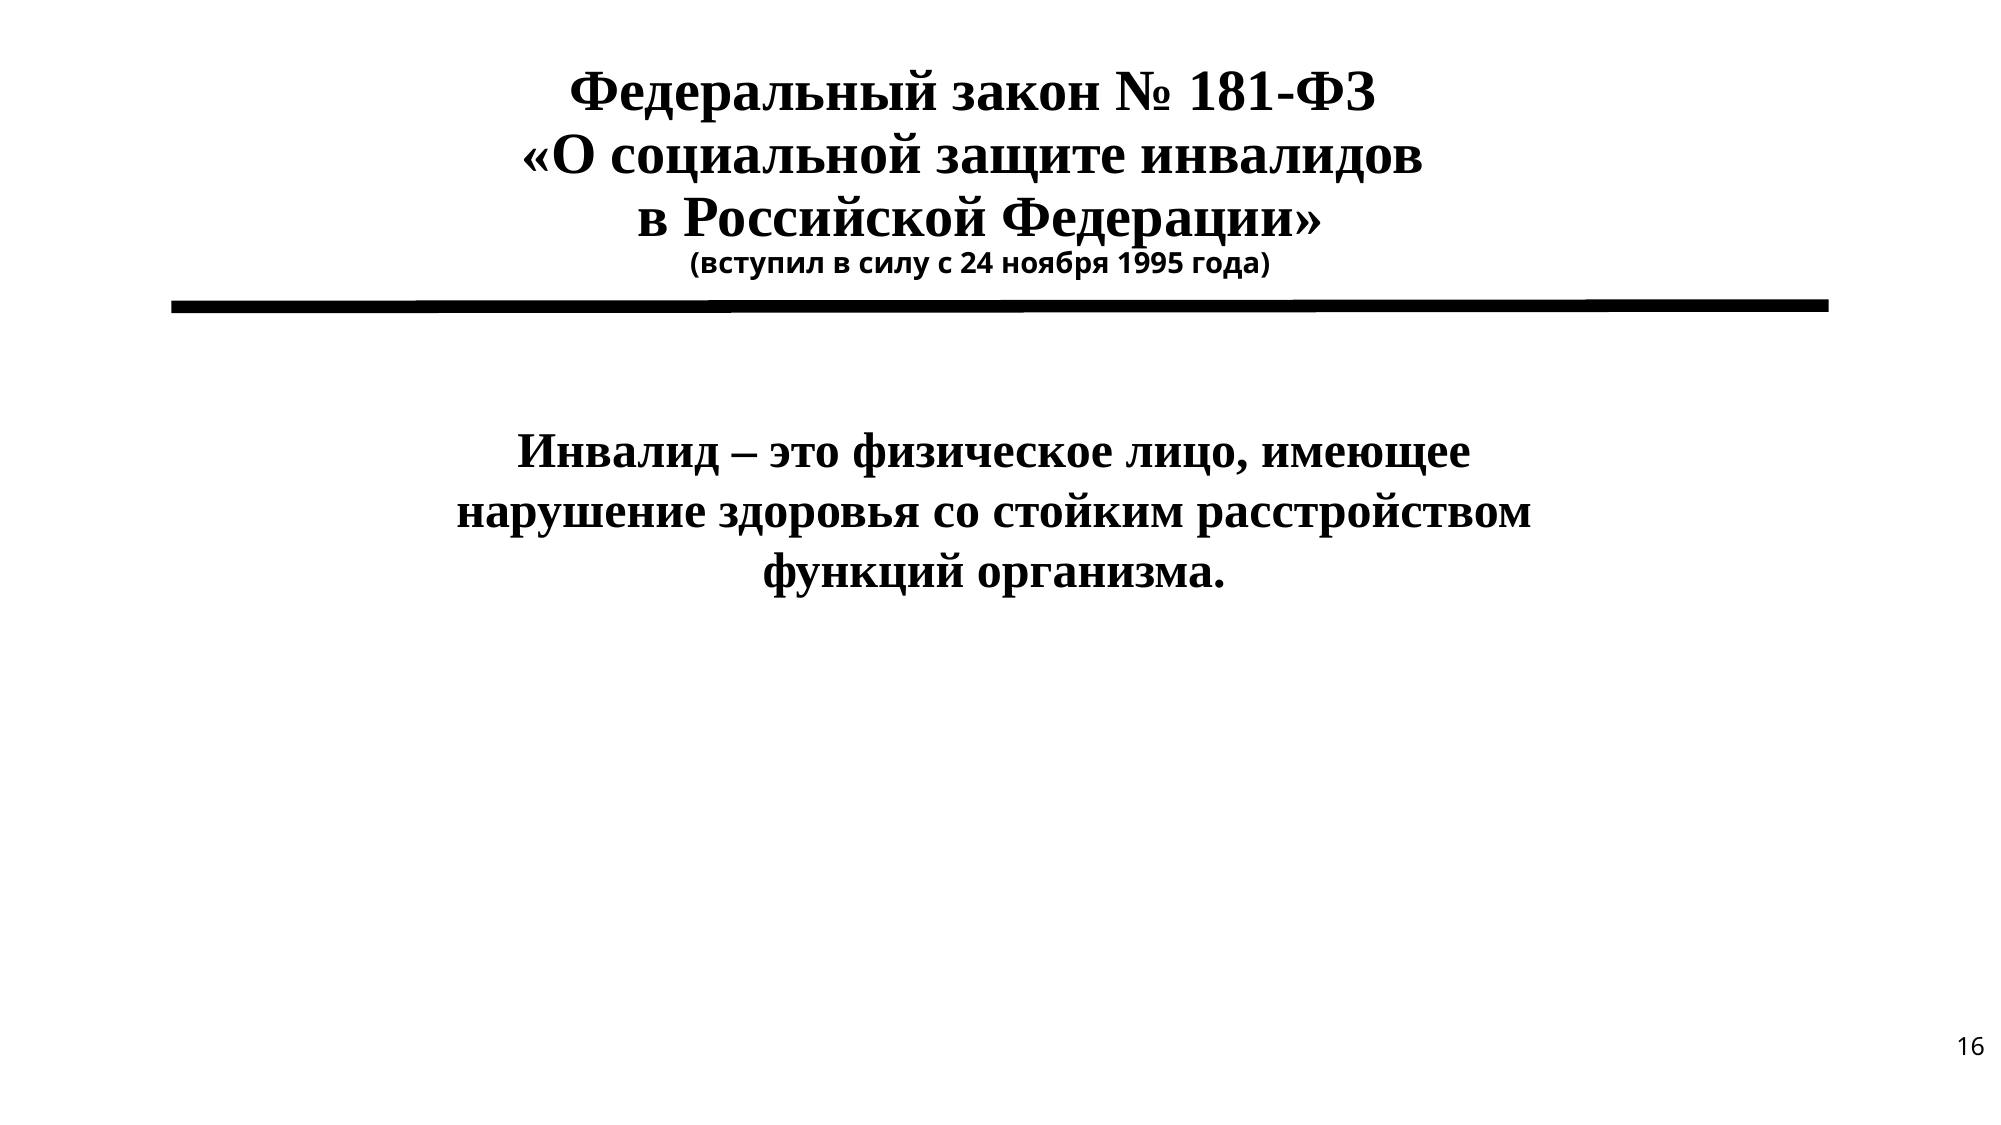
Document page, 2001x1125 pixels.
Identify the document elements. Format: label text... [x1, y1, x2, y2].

text_box Инвалид – это физическое лицо, имеющее нарушение здоровья со стойким расстройством функций организма. [432, 410, 1556, 665]
slide_number 16 [1932, 1032, 2000, 1063]
title Федеральный закон № 181-ФЗ «О социальной защите инвалидов в Российской Федерации» (вступил в силу с 24 ноября 1995 года) [339, 0, 1622, 281]
